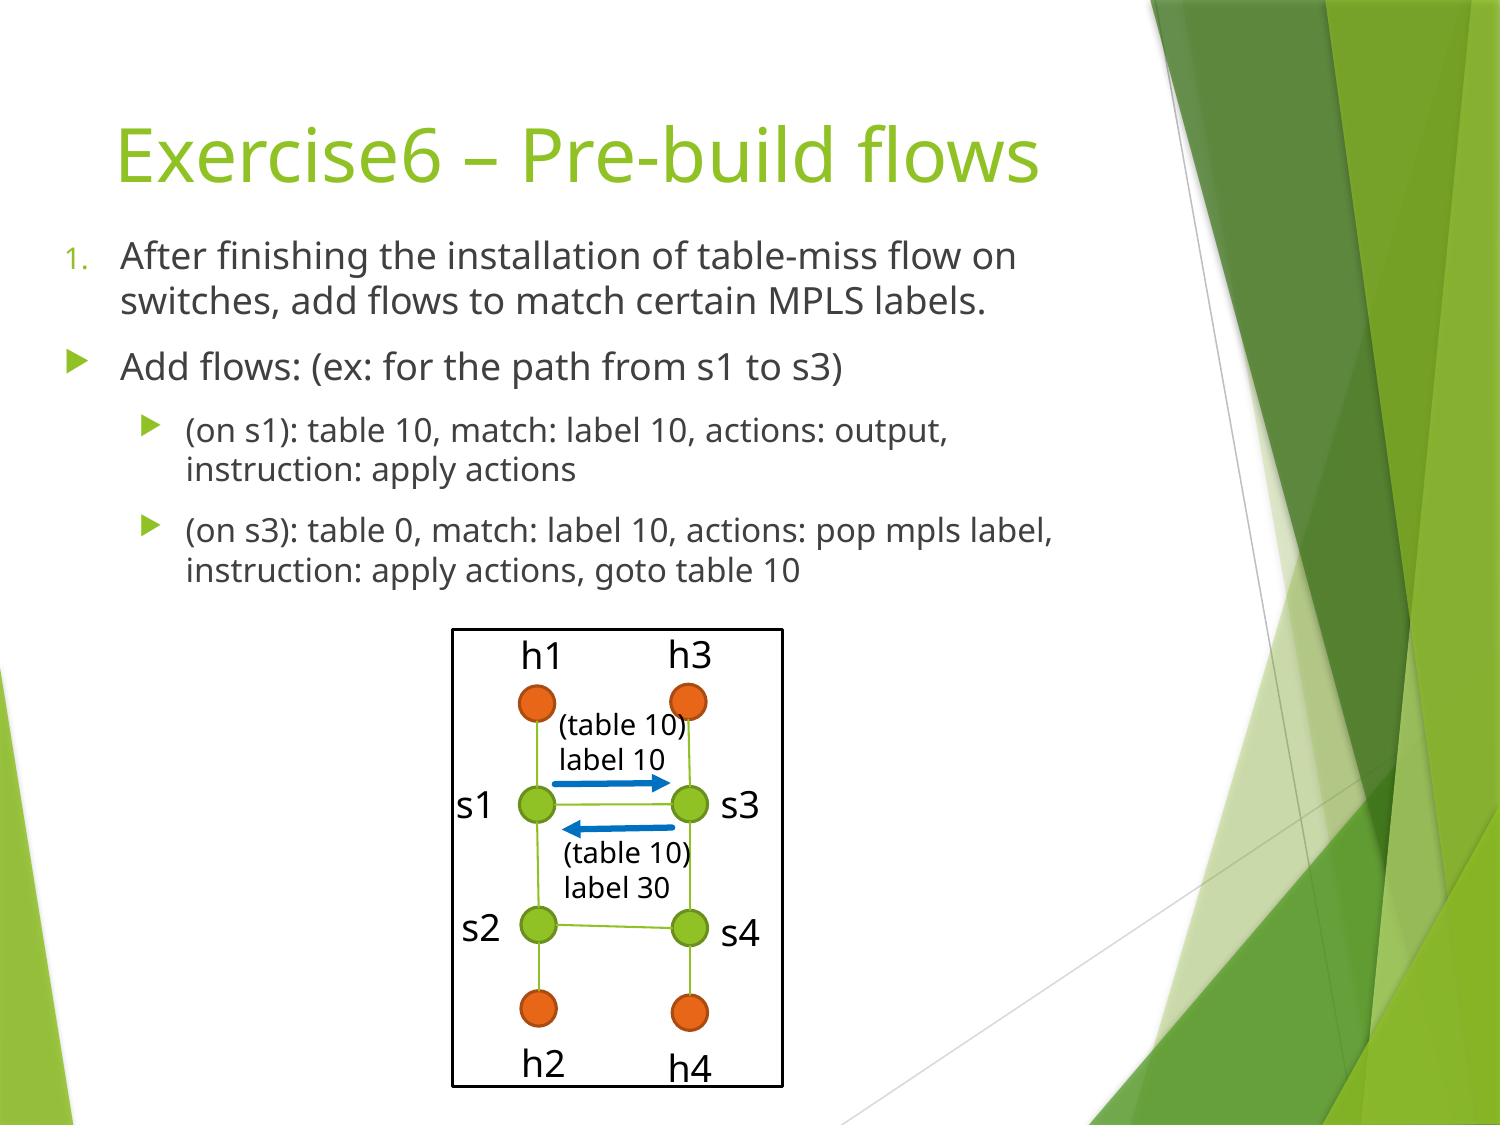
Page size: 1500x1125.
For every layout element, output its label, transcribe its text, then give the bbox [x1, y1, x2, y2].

title Exercise6 – Pre-build flows [99, 99, 1235, 317]
list After finishing the installation of table-miss flow on switches, add flows to match certain MPLS labels. Add flows: (ex: for the path from s1 to s3) (on s1): table 10, match: label 10, actions: output, instruction: apply actions (on s3): table 0, match: label 10, actions: pop mpls label, instruction: apply actions, goto table 10 [48, 224, 1091, 862]
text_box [442, 623, 783, 1100]
